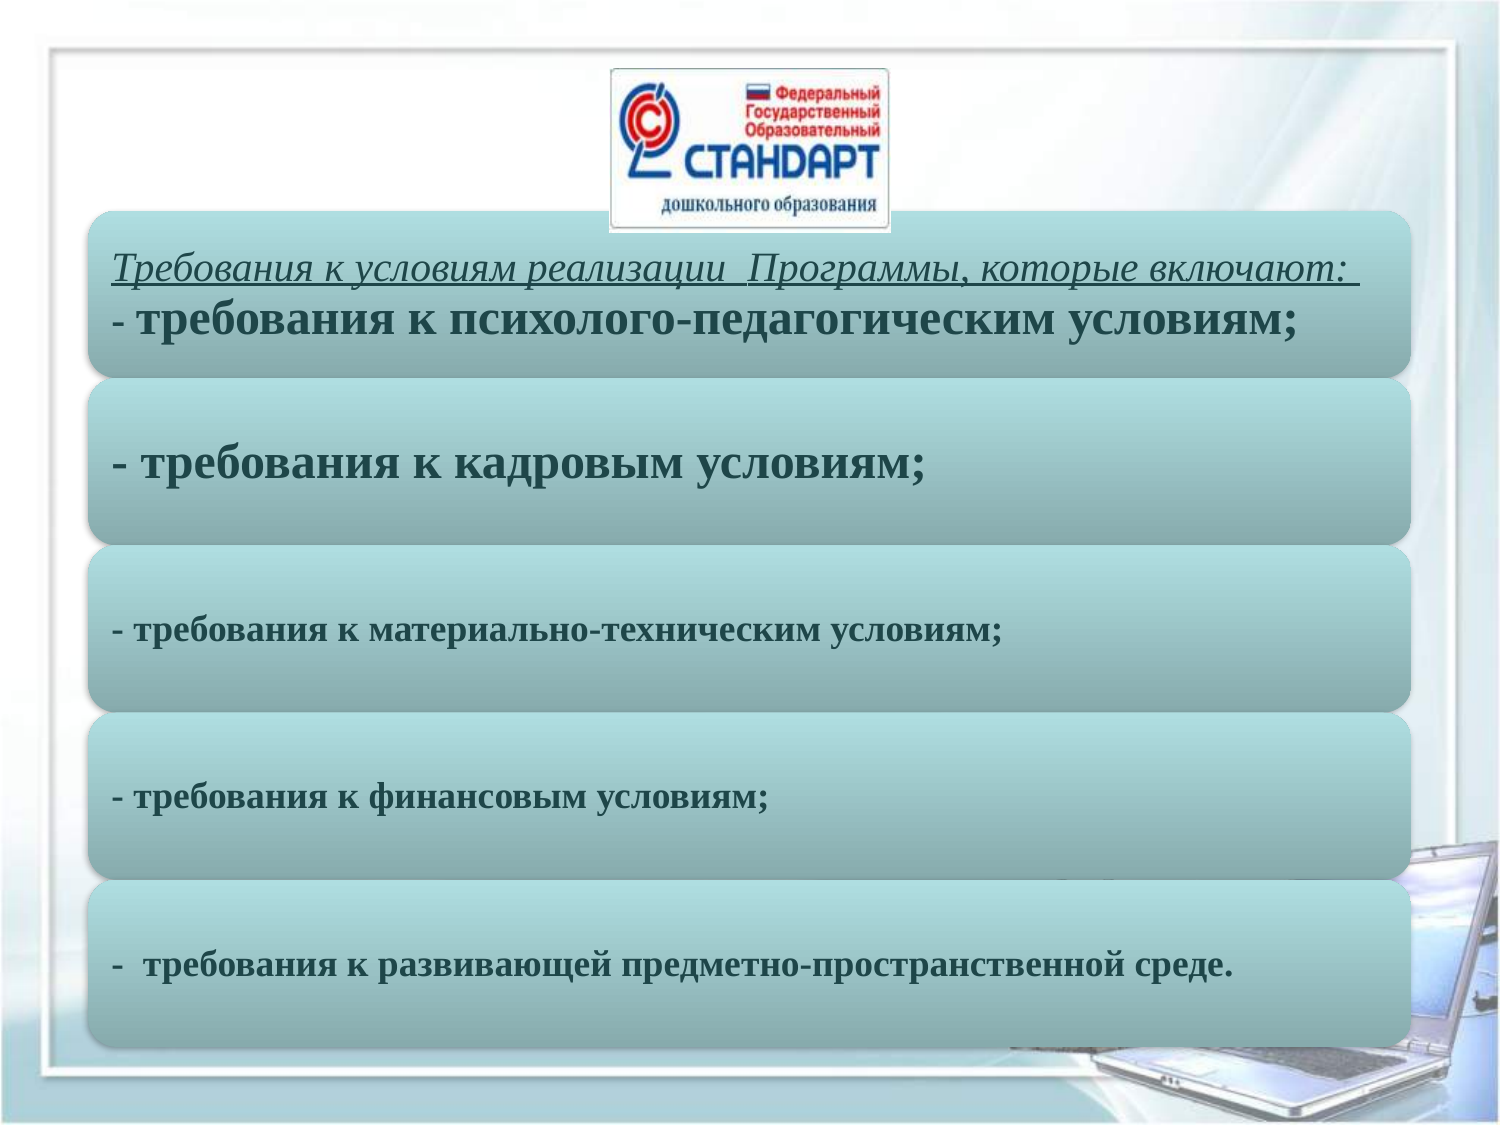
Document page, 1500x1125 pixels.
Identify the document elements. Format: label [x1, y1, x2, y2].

list [88, 210, 1412, 1048]
picture [0, 0, 1500, 1125]
